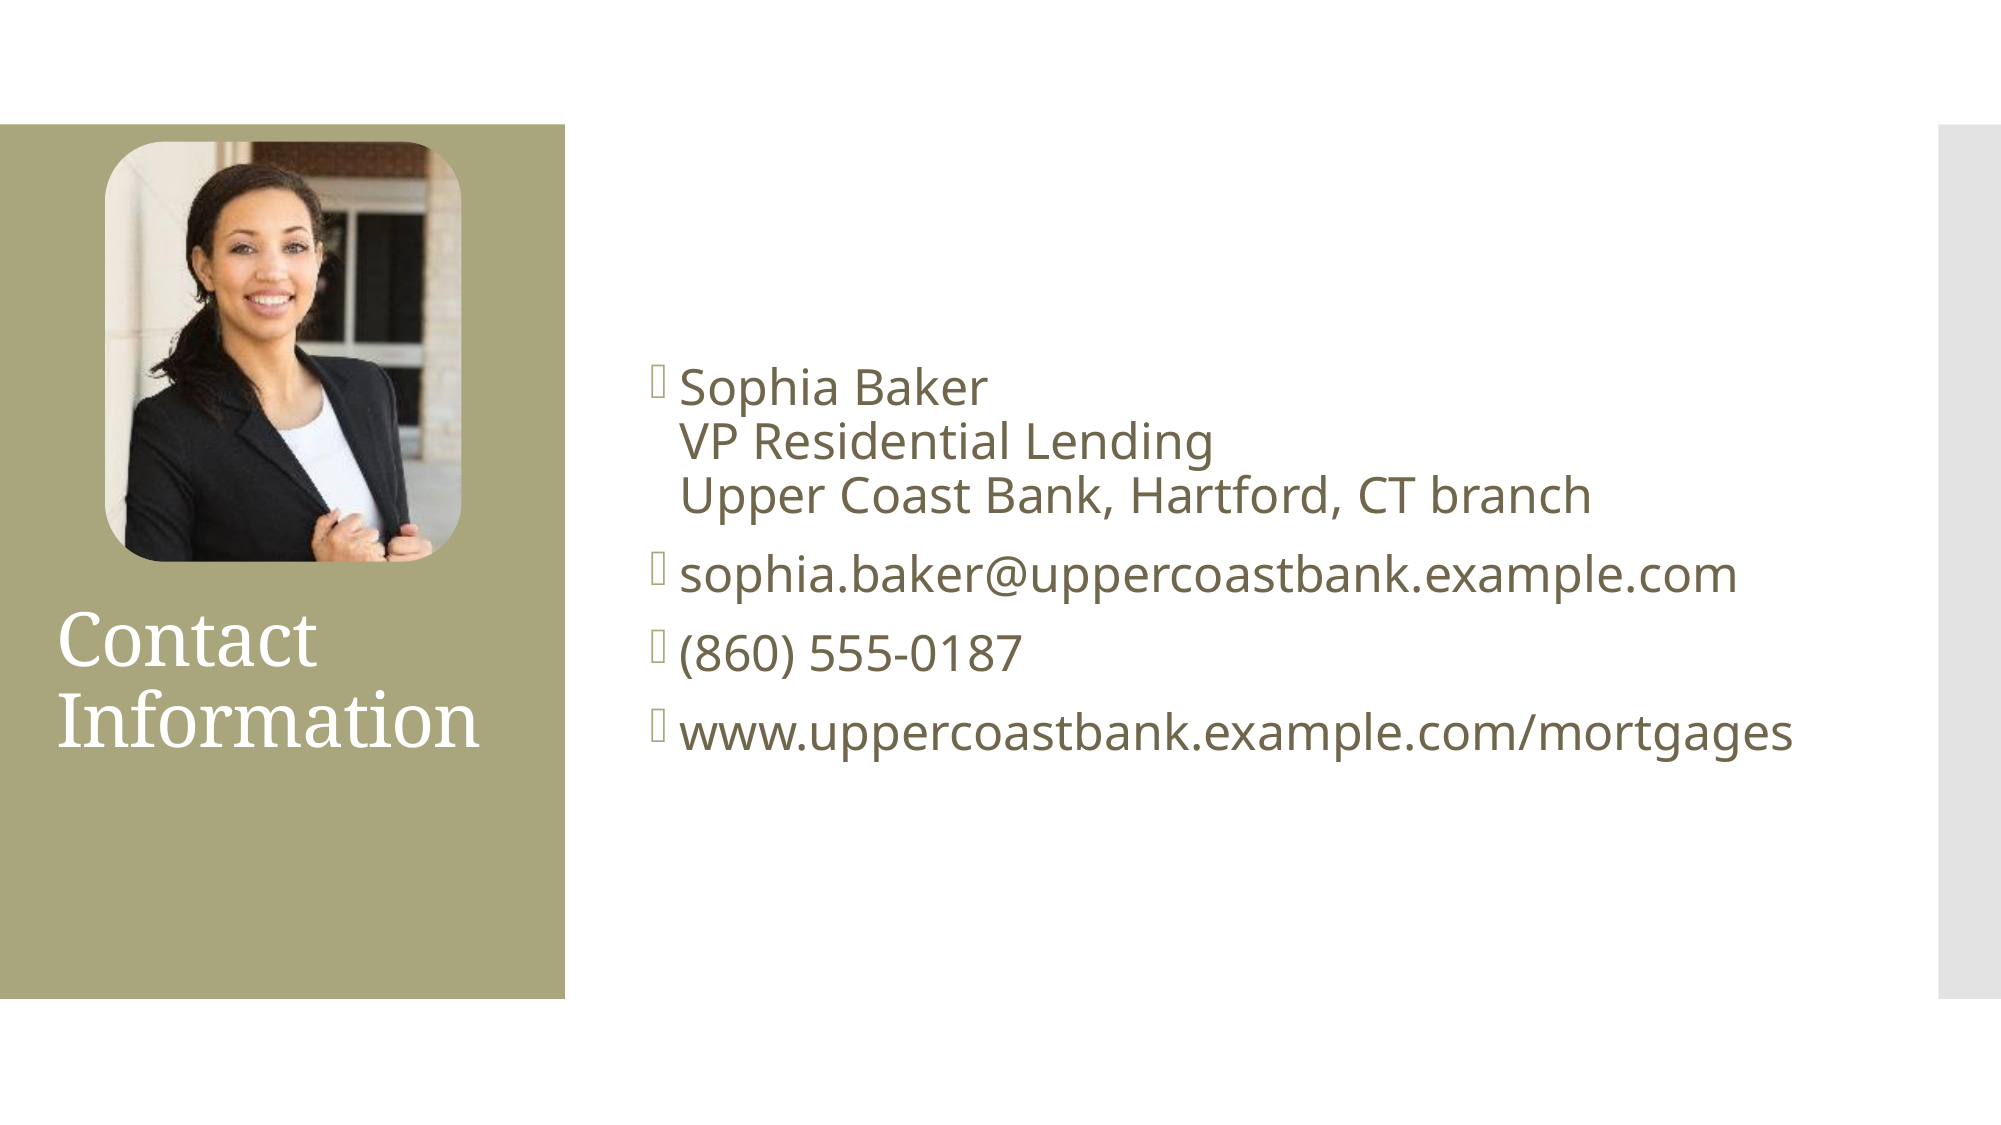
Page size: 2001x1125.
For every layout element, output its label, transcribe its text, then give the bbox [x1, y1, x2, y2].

list Sophia Baker VP Residential Lending Upper Coast Bank, Hartford, CT branch sophia.baker@uppercoastbank.example.com (860) 555-0187 www.uppercoastbank.example.com/mortgages [634, 141, 1835, 982]
picture [104, 141, 462, 562]
title Contact Information [41, 184, 525, 940]
